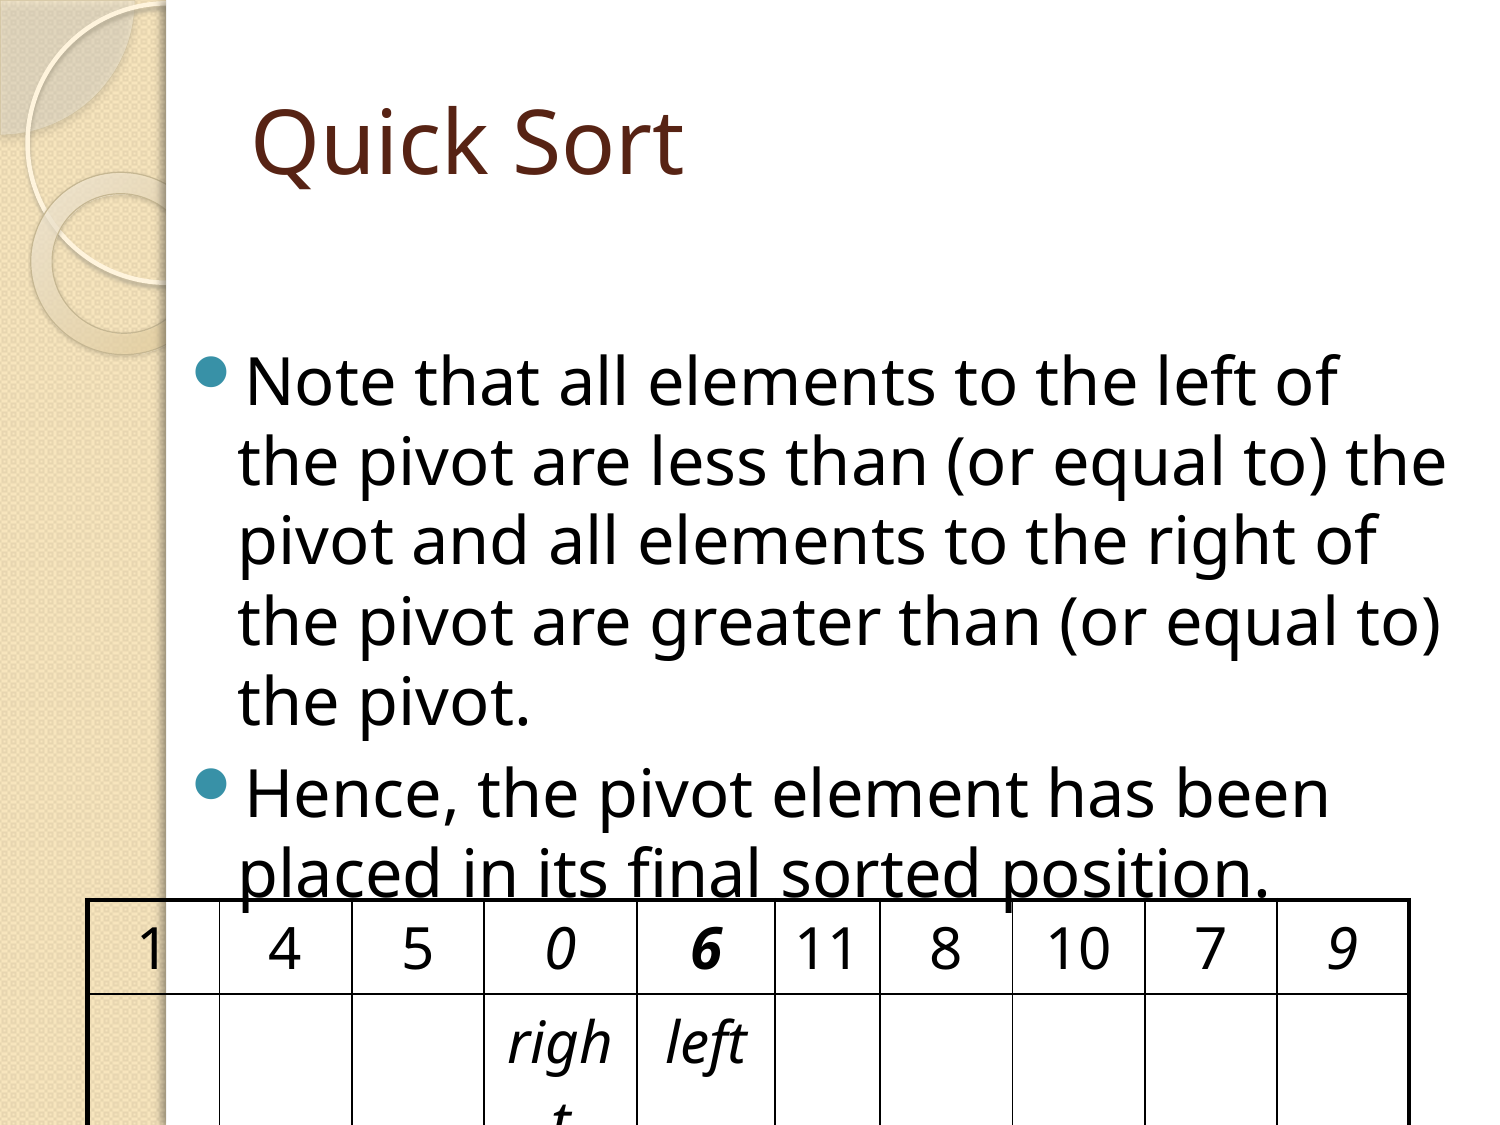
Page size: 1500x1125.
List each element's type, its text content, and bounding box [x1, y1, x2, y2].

table_header 10 [1013, 902, 1144, 993]
table_cell [1013, 995, 1144, 1125]
table_header 4 [220, 902, 351, 993]
table_header 6 [638, 902, 774, 993]
table_header 8 [881, 902, 1012, 993]
title Quick Sort [235, 45, 1466, 233]
table_cell [776, 995, 879, 1125]
table_header 7 [1146, 902, 1276, 993]
list Note that all elements to the left of the pivot are less than (or equal to) the pivot and all elements to the right of the pivot are greater than (or equal to) the pivot. Hence, the pivot element has been placed in its final sorted position. [162, 330, 1470, 913]
table_cell right [485, 995, 636, 1125]
table_cell left [638, 995, 774, 1125]
table_cell [220, 995, 351, 1125]
table_header 9 [1278, 902, 1407, 993]
table_header 11 [776, 902, 879, 993]
table_header 1 [90, 902, 219, 993]
table_cell [1146, 995, 1276, 1125]
table_cell [353, 995, 483, 1125]
table_cell [1278, 995, 1407, 1125]
table_header 0 [485, 902, 636, 993]
table_cell [90, 995, 219, 1125]
table_cell [881, 995, 1012, 1125]
table_header 5 [353, 902, 483, 993]
